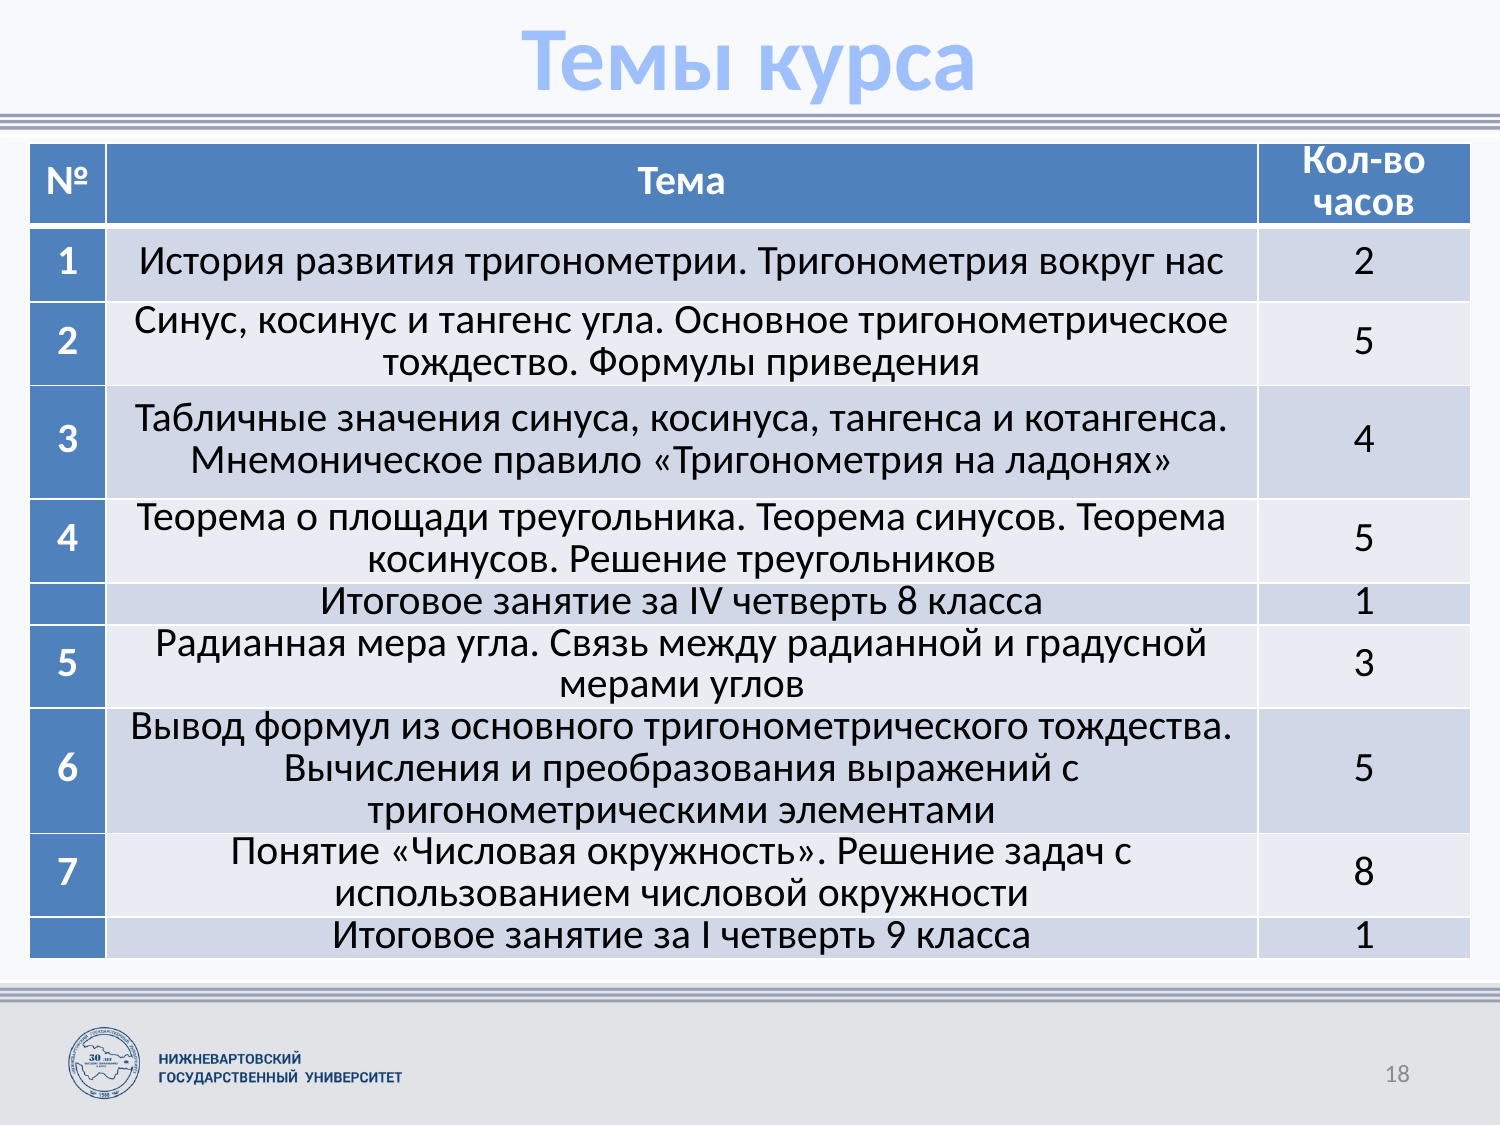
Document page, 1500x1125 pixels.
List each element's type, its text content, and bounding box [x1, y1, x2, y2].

table_cell Радианная мера угла. Связь между радианной и градусной мерами углов [107, 626, 1257, 707]
picture [0, 0, 1500, 1125]
title Темы курса [75, 0, 1425, 142]
table_header Кол-во часов [1259, 144, 1470, 223]
table_cell 1 [30, 229, 105, 301]
table_cell Итоговое занятие за IV четверть 8 класса [107, 584, 1257, 624]
table_cell 2 [1259, 229, 1470, 301]
table_cell Вывод формул из основного тригонометрического тождества. Вычисления и преобразования выражений с тригонометрическими элементами [107, 709, 1257, 833]
table_cell 5 [1259, 709, 1470, 833]
table_cell История развития тригонометрии. Тригонометрия вокруг нас [107, 229, 1257, 301]
table_cell 1 [1259, 918, 1470, 958]
table_cell Табличные значения синуса, косинуса, тангенса и котангенса. Мнемоническое правило «Тригонометрия на ладонях» [107, 386, 1257, 498]
table_cell 3 [1259, 626, 1470, 707]
table_cell Теорема о площади треугольника. Теорема синусов. Теорема косинусов. Решение треугольников [107, 500, 1257, 582]
table_header № [30, 144, 105, 223]
table_cell 4 [1259, 386, 1470, 498]
table_cell Понятие «Числовая окружность». Решение задач с использованием числовой окружности [107, 834, 1257, 916]
table_cell 7 [30, 834, 105, 916]
table_cell 6 [30, 709, 105, 833]
table_cell 4 [30, 500, 105, 582]
table_cell Синус, косинус и тангенс угла. Основное тригонометрическое тождество. Формулы приведения [107, 303, 1257, 385]
table_cell 2 [30, 303, 105, 385]
table_cell 3 [30, 386, 105, 498]
table_cell 1 [1259, 584, 1470, 624]
table_cell 5 [1259, 303, 1470, 385]
slide_number 18 [1074, 1042, 1425, 1103]
table_cell 8 [1259, 834, 1470, 916]
table_cell Итоговое занятие за I четверть 9 класса [107, 918, 1257, 958]
table_cell 5 [1259, 500, 1470, 582]
table_cell [30, 584, 105, 624]
table_cell [30, 918, 105, 958]
table_header Тема [107, 144, 1257, 223]
table_cell 5 [30, 626, 105, 707]
